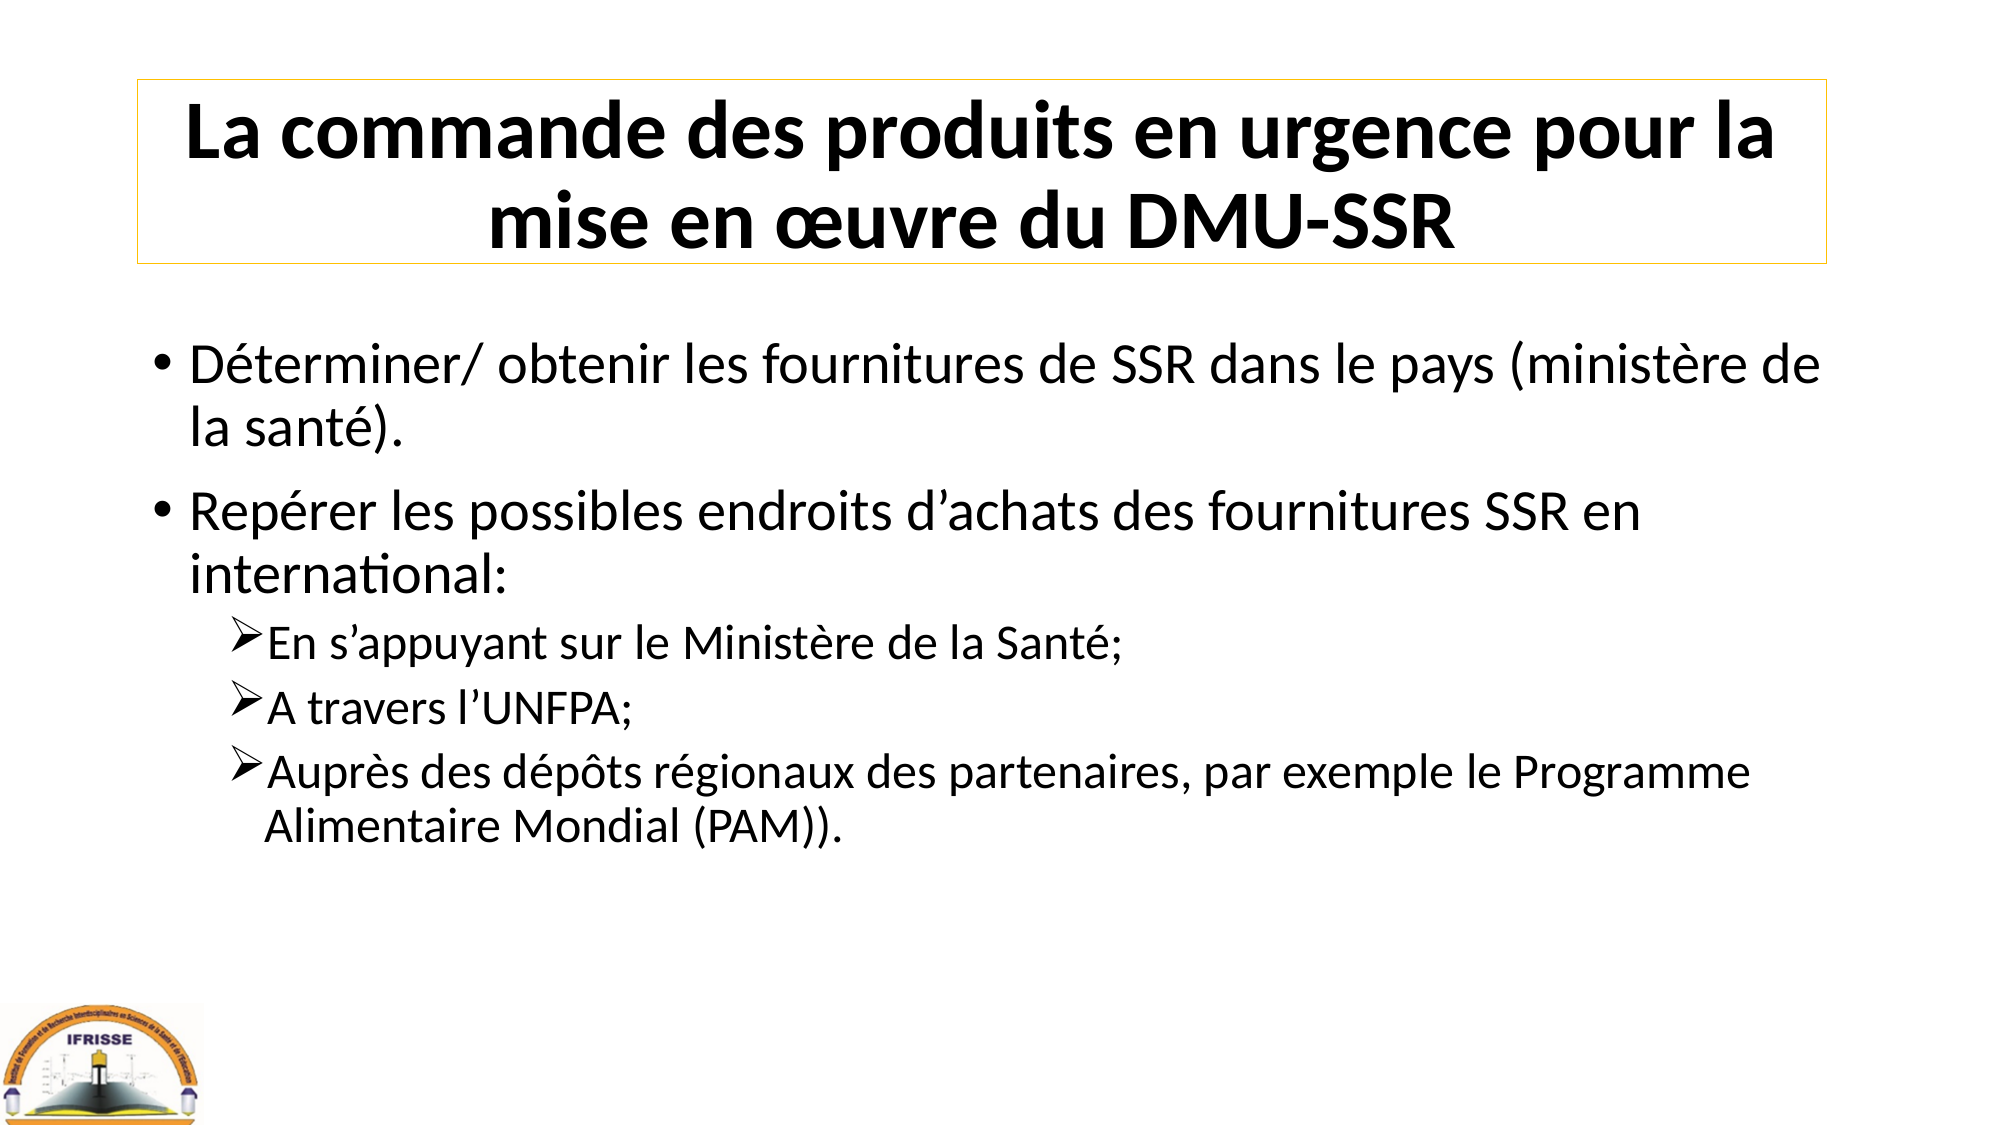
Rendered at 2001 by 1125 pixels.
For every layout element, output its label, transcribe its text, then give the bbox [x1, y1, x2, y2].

title La commande des produits en urgence pour la mise en œuvre du DMU-SSR [137, 79, 1827, 264]
list Déterminer/ obtenir les fournitures de SSR dans le pays (ministère de la santé). Repérer les possibles endroits d’achats des fournitures SSR en international: En s’appuyant sur le Ministère de la Santé; A travers l’UNFPA; Auprès des dépôts régionaux des partenaires, par exemple le Programme Alimentaire Mondial (PAM)). [137, 326, 1863, 1021]
picture [0, 1003, 204, 1125]
